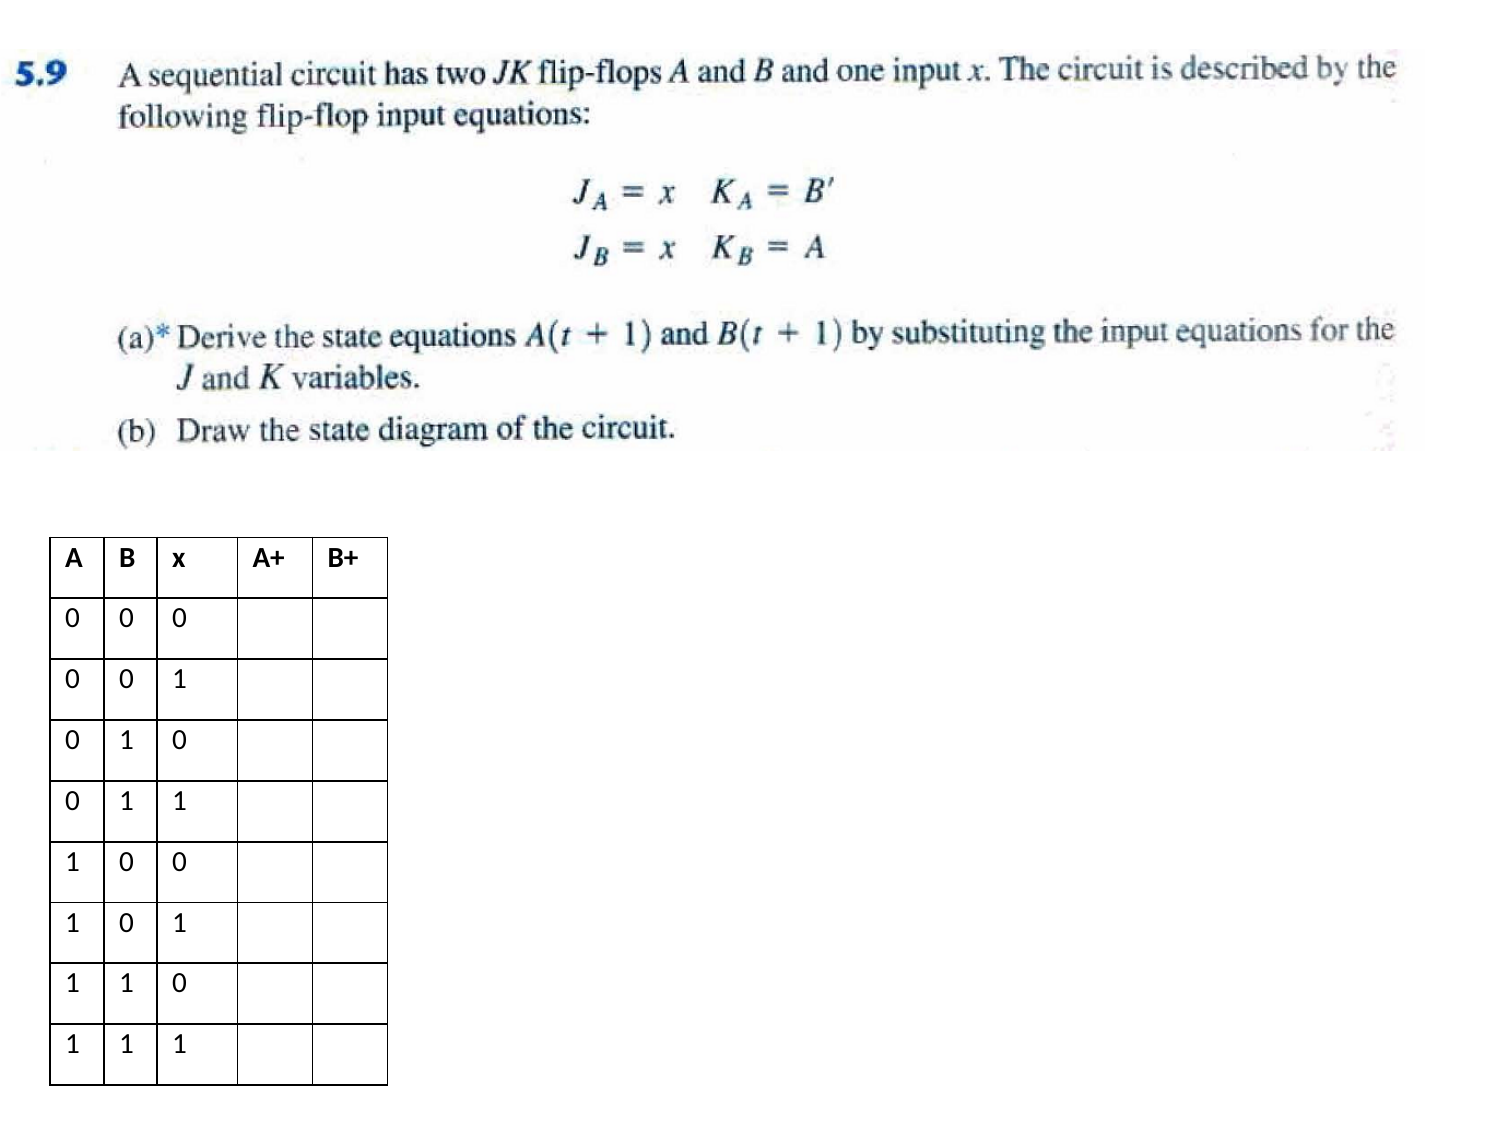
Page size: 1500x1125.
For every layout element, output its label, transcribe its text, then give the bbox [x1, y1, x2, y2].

table_cell [313, 903, 387, 962]
picture [0, 49, 1426, 452]
table_cell 1 [105, 782, 156, 841]
table_cell [238, 721, 312, 780]
table_cell 1 [105, 721, 156, 780]
table_cell 1 [51, 964, 103, 1023]
table_cell 0 [105, 599, 156, 658]
table_cell [238, 1025, 312, 1084]
table_cell [313, 843, 387, 902]
table_cell [313, 660, 387, 719]
table_cell 0 [158, 721, 237, 780]
table_header x [158, 538, 237, 597]
table_cell [313, 721, 387, 780]
table_cell 1 [51, 843, 103, 902]
table_cell 0 [51, 782, 103, 841]
table_header B [105, 538, 156, 597]
table_cell [238, 660, 312, 719]
table_cell [313, 964, 387, 1023]
table_cell [313, 1025, 387, 1084]
table_cell 0 [105, 660, 156, 719]
table_cell [238, 964, 312, 1023]
table_cell 1 [105, 1025, 156, 1084]
table_cell 0 [105, 843, 156, 902]
table_cell [313, 599, 387, 658]
table_cell 0 [158, 843, 237, 902]
table_cell [238, 903, 312, 962]
table_cell 0 [51, 660, 103, 719]
table_cell [238, 782, 312, 841]
table_cell [238, 599, 312, 658]
table_cell [313, 782, 387, 841]
table_cell 1 [158, 782, 237, 841]
table_cell 1 [158, 903, 237, 962]
table_cell 0 [105, 903, 156, 962]
table_cell 1 [51, 1025, 103, 1084]
table_cell [238, 843, 312, 902]
table_cell 1 [158, 1025, 237, 1084]
table_cell 1 [105, 964, 156, 1023]
table_cell 0 [51, 599, 103, 658]
table_cell 0 [158, 964, 237, 1023]
table_cell 0 [158, 599, 237, 658]
table_header A [51, 538, 103, 597]
table_cell 1 [158, 660, 237, 719]
table_cell 1 [51, 903, 103, 962]
table_cell 0 [51, 721, 103, 780]
table_header A+ [238, 538, 312, 597]
table_header B+ [313, 538, 387, 597]
